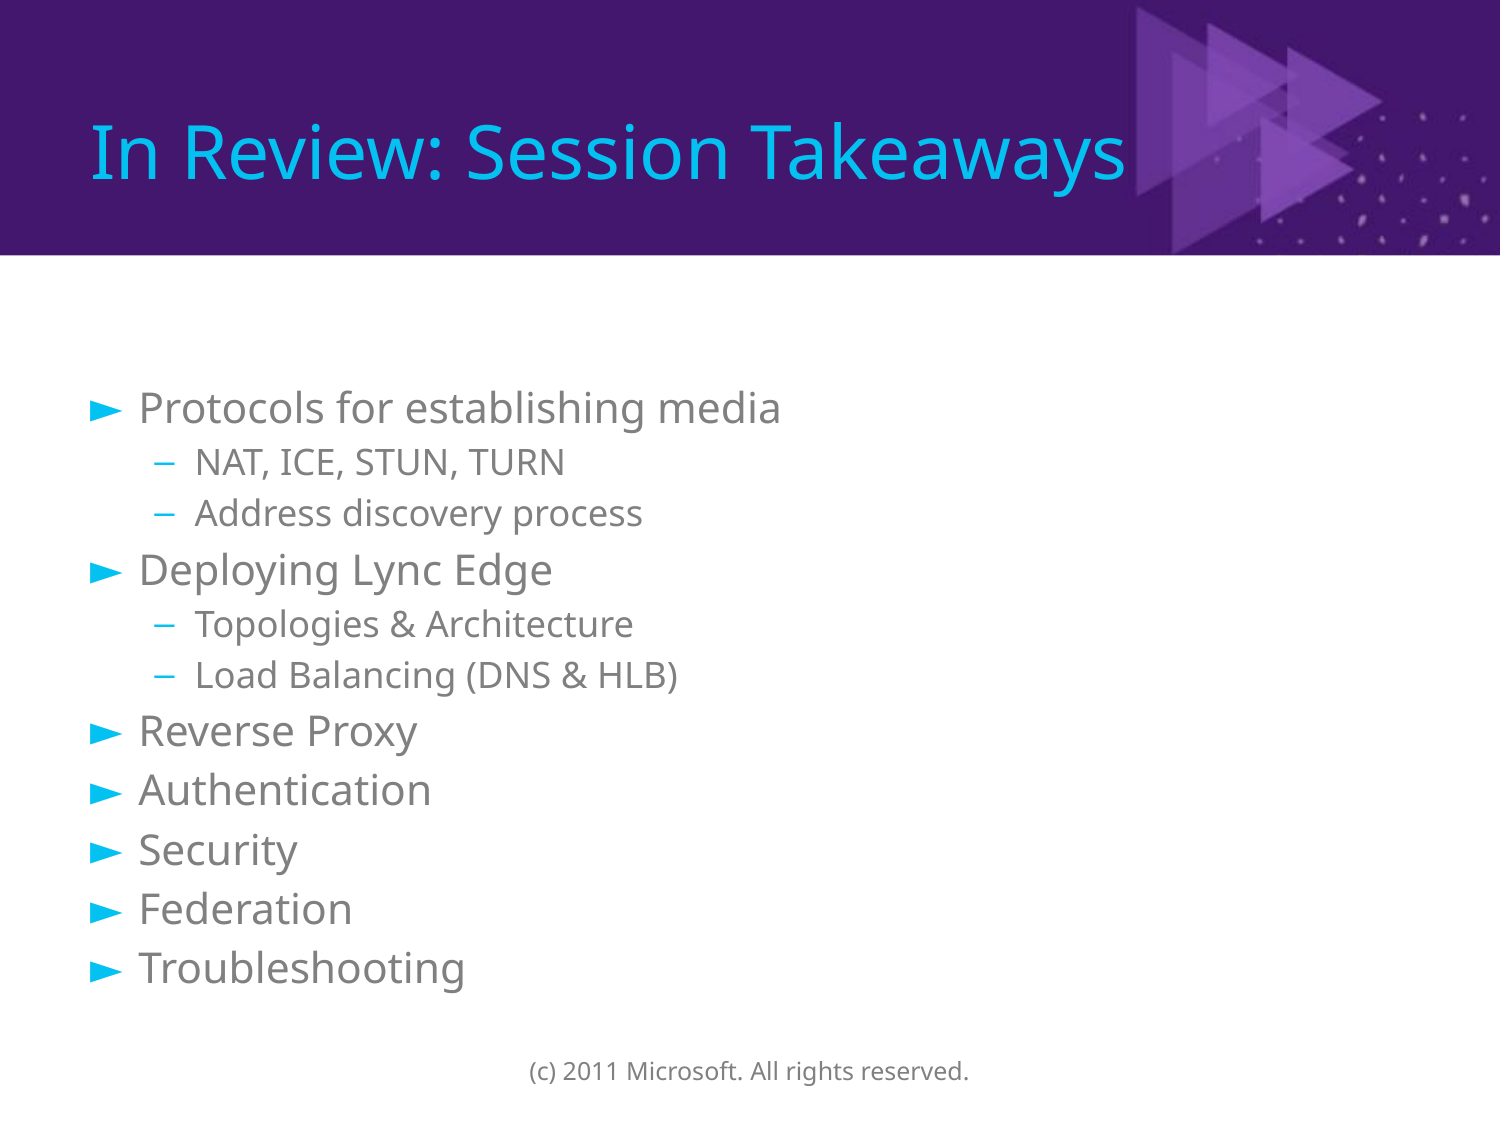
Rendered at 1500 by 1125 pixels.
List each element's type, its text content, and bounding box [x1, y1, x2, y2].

list Protocols for establishing media NAT, ICE, STUN, TURN Address discovery process Deploying Lync Edge Topologies & Architecture Load Balancing (DNS & HLB) Reverse Proxy Authentication Security Federation Troubleshooting [75, 373, 1425, 1005]
footer (c) 2011 Microsoft. All rights reserved. [512, 1042, 988, 1103]
picture [0, 0, 1500, 255]
title In Review: Session Takeaways [75, 56, 1425, 244]
